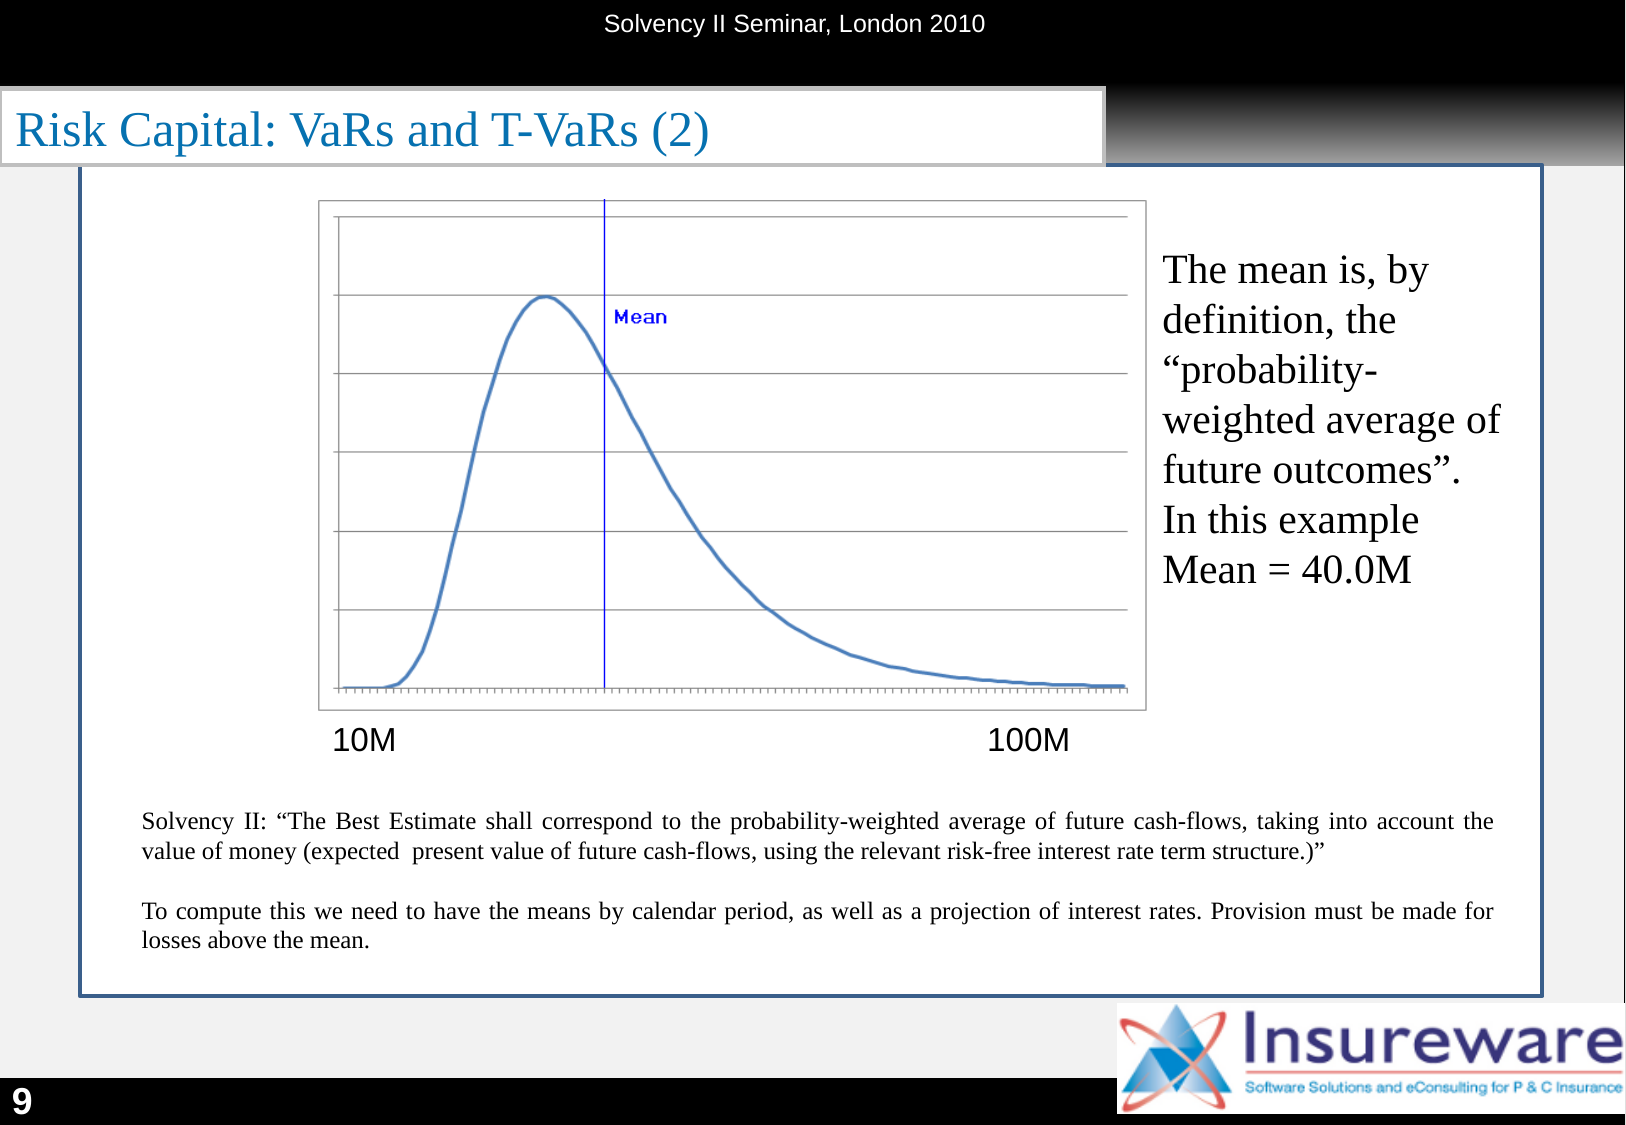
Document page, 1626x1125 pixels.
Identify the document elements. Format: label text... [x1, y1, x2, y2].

text_box 10M 100M [317, 710, 1181, 766]
text_box Solvency II: “The Best Estimate shall correspond to the probability-weighted average of future cash-flows, taking into account the value of money (expected present value of future cash-flows, using the relevant risk-free interest rate term structure.)” To compute this we need to have the means by calendar period, as well as a projection of interest rates. Provision must be made for losses above the mean. [126, 796, 1511, 962]
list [317, 198, 1148, 712]
text_box The mean is, by definition, the “probability-weighted average of future outcomes”. In this example Mean = 40.0M [1152, 234, 1537, 650]
title Risk Capital: VaRs and T-VaRs (2) [0, 86, 1106, 167]
picture [1117, 1003, 1625, 1114]
